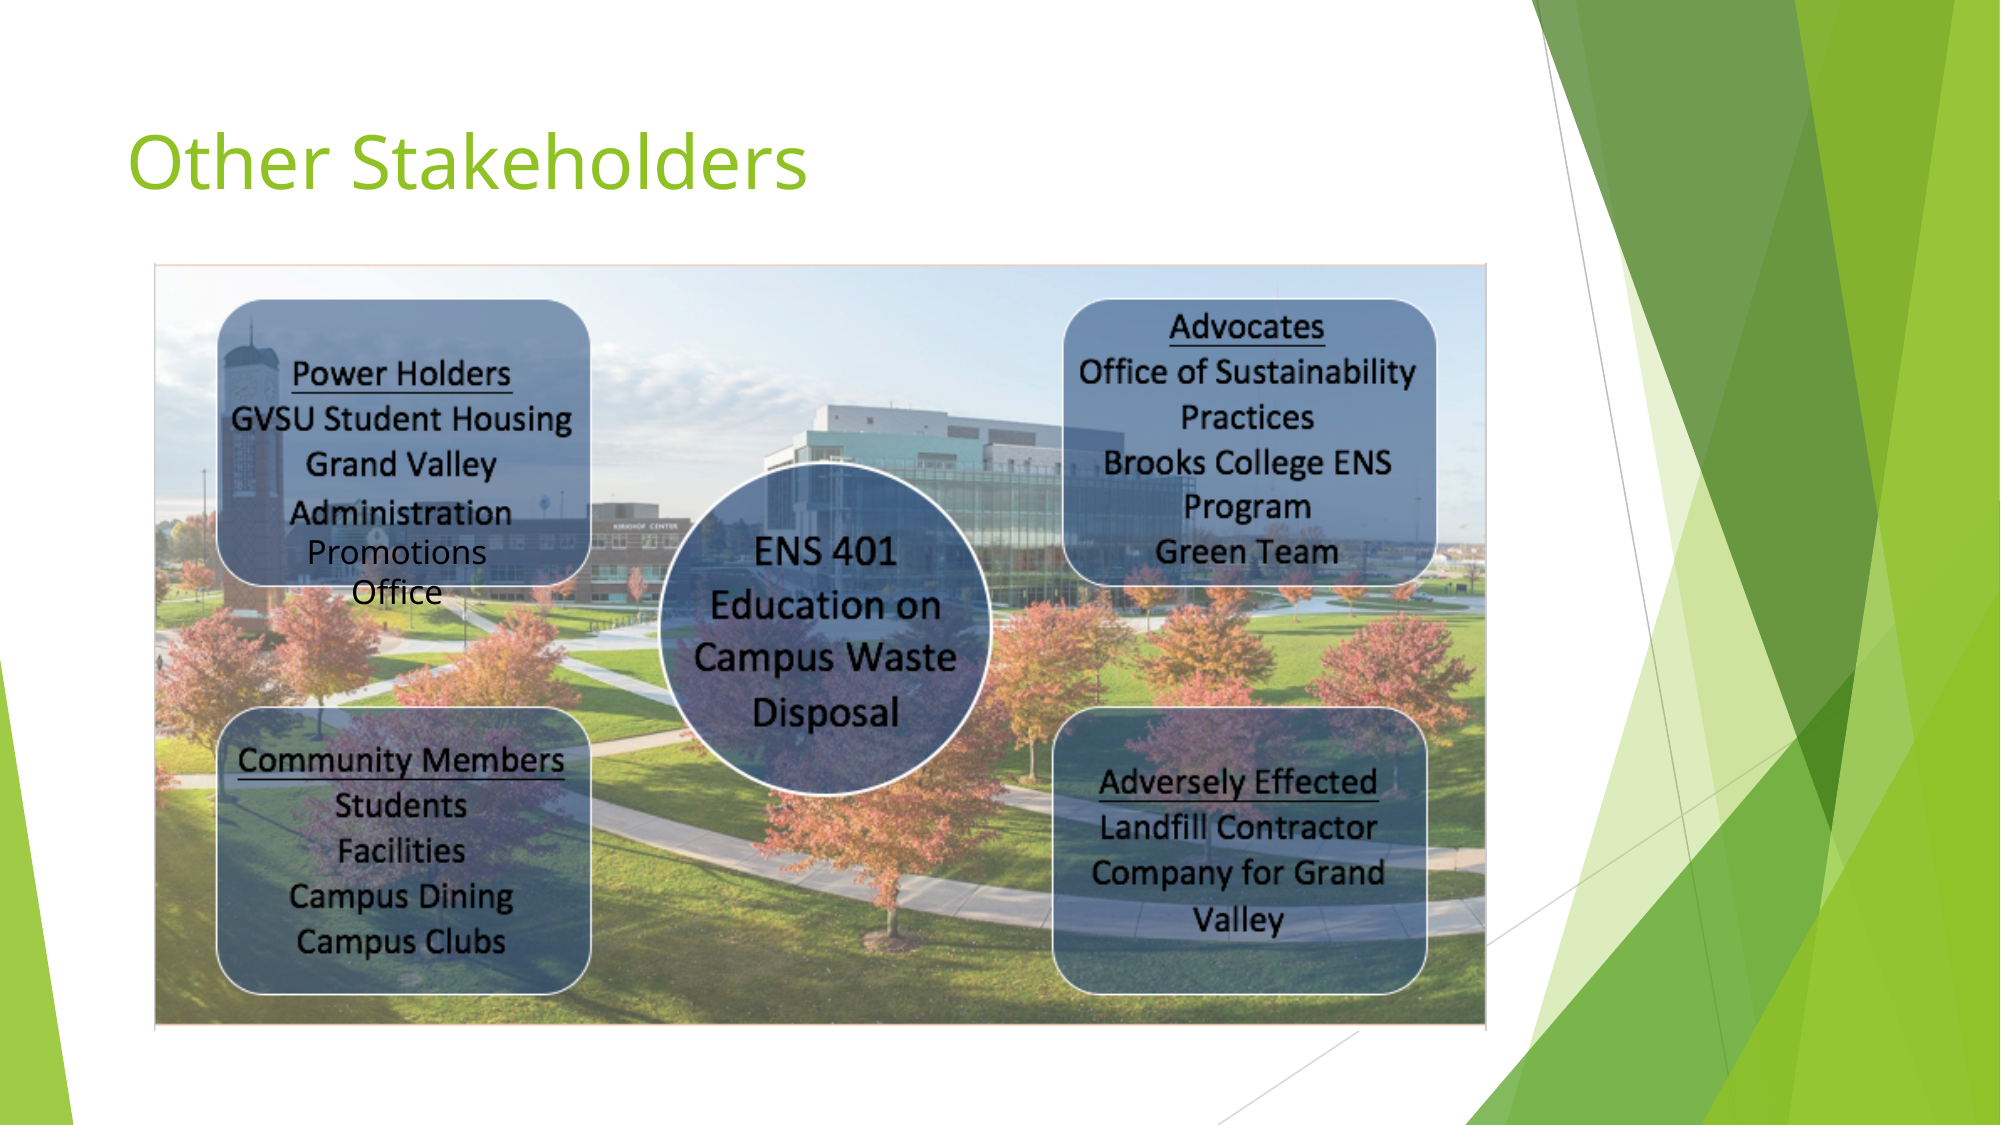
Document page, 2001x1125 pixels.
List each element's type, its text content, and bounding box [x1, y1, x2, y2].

title Other Stakeholders [111, 99, 1522, 317]
picture [153, 263, 1487, 1031]
